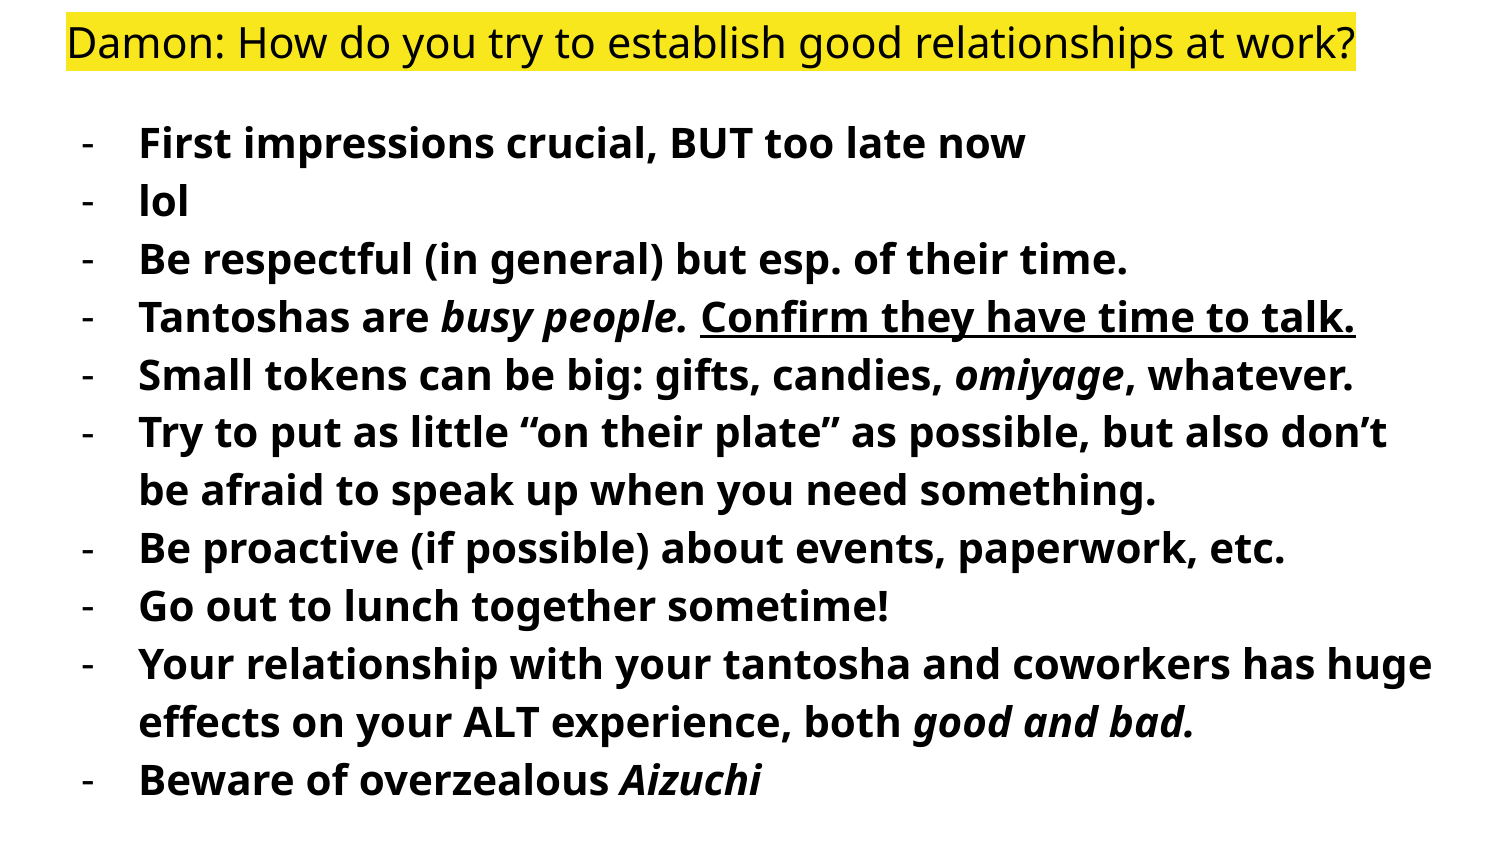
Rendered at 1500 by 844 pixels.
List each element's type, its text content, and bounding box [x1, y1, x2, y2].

title Damon: How do you try to establish good relationships at work? [51, 0, 1449, 93]
list First impressions crucial, BUT too late now lol Be respectful (in general) but esp. of their time. Tantoshas are busy people. Confirm they have time to talk. Small tokens can be big: gifts, candies, omiyage, whatever. Try to put as little “on their plate” as possible, but also don’t be afraid to speak up when you need something. Be proactive (if possible) about events, paperwork, etc. Go out to lunch together sometime! Your relationship with your tantosha and coworkers has huge effects on your ALT experience, both good and bad. Beware of overzealous Aizuchi [51, 93, 1449, 824]
